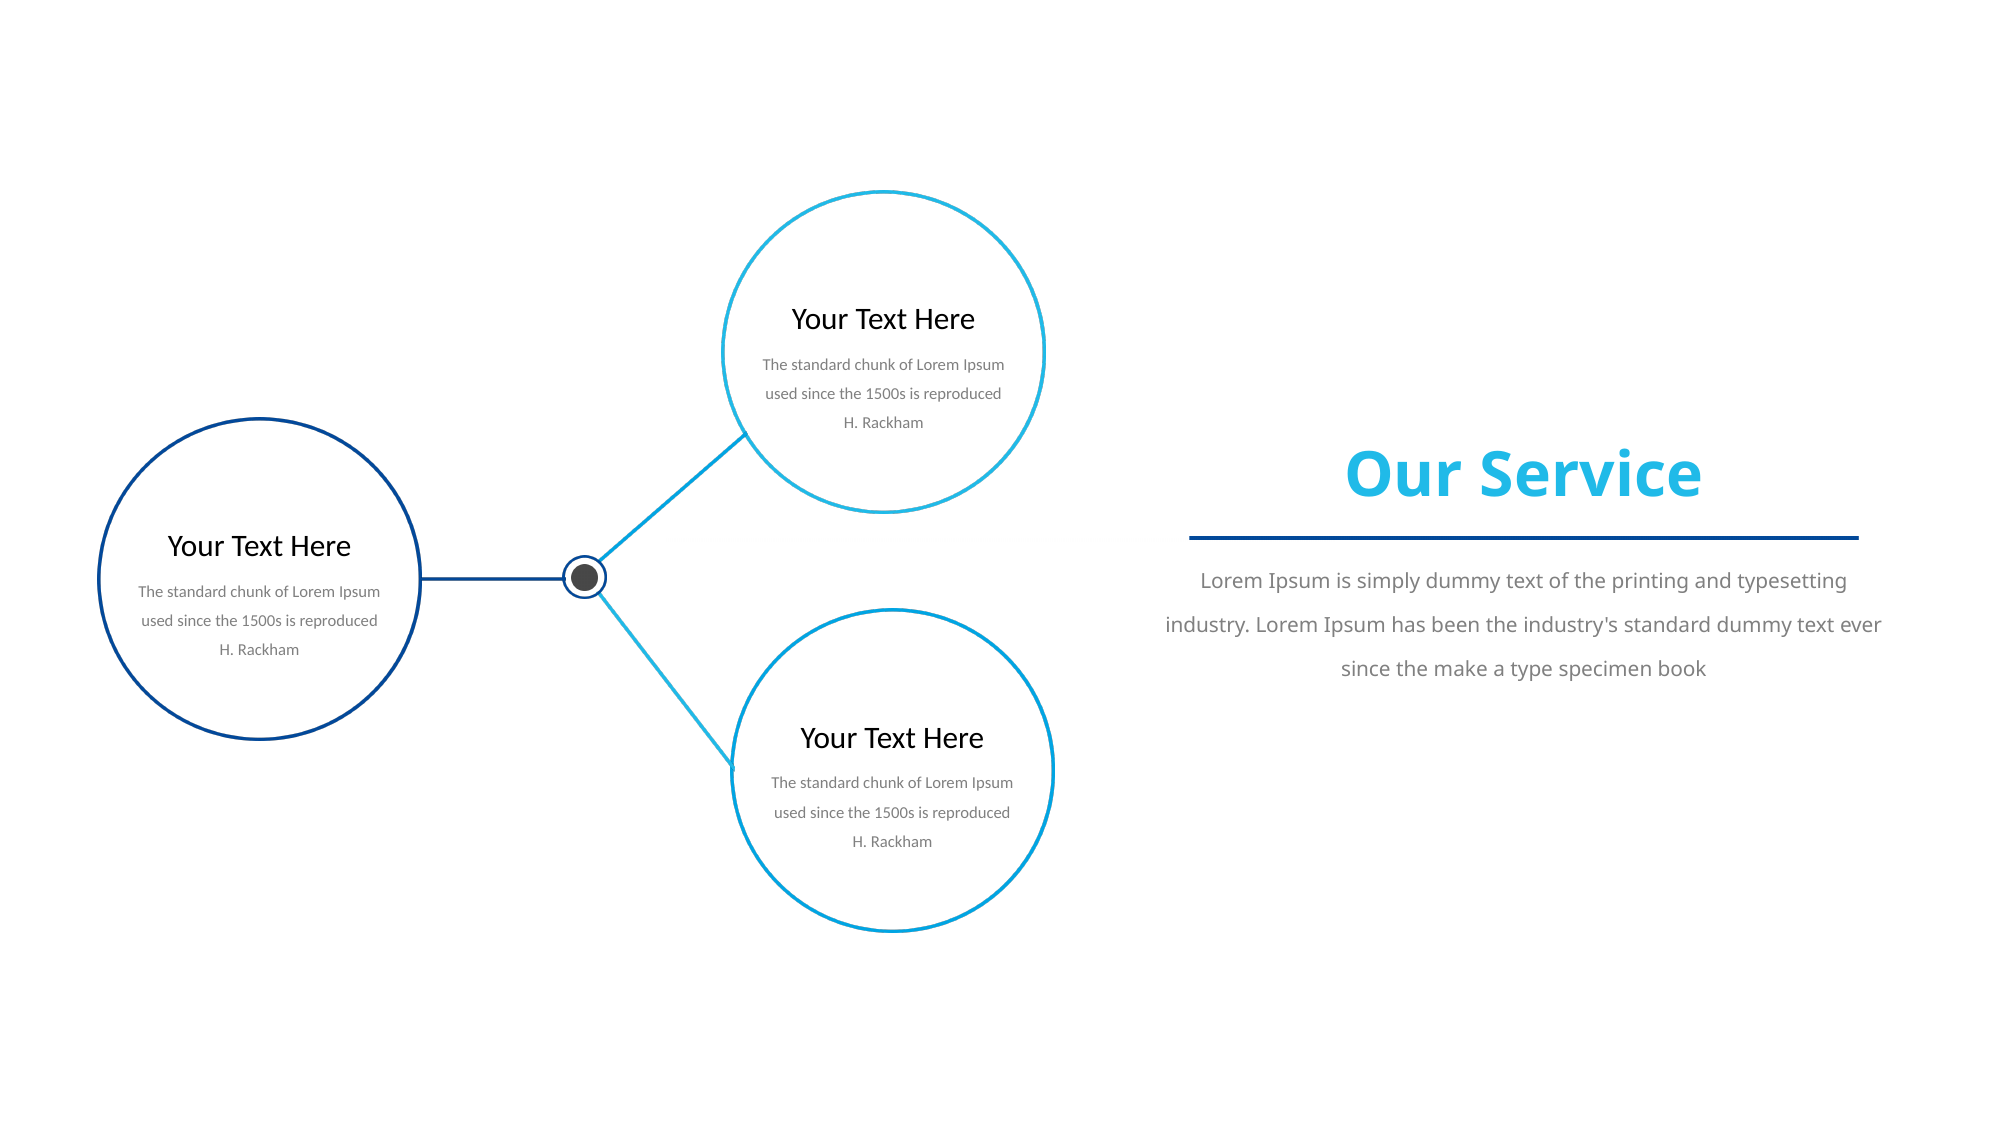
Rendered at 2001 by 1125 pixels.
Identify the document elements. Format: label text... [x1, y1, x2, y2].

picture [97, 417, 562, 741]
text_box Lorem Ipsum is simply dummy text of the printing and typesetting industry. Lorem Ipsum has been the industry's standard dummy text ever since the make a type specimen book [1145, 541, 1903, 688]
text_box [562, 555, 606, 599]
picture [730, 788, 873, 933]
text_box Our Service [1324, 426, 1724, 517]
picture [913, 792, 1055, 933]
picture [596, 190, 1859, 929]
picture [910, 608, 1055, 750]
